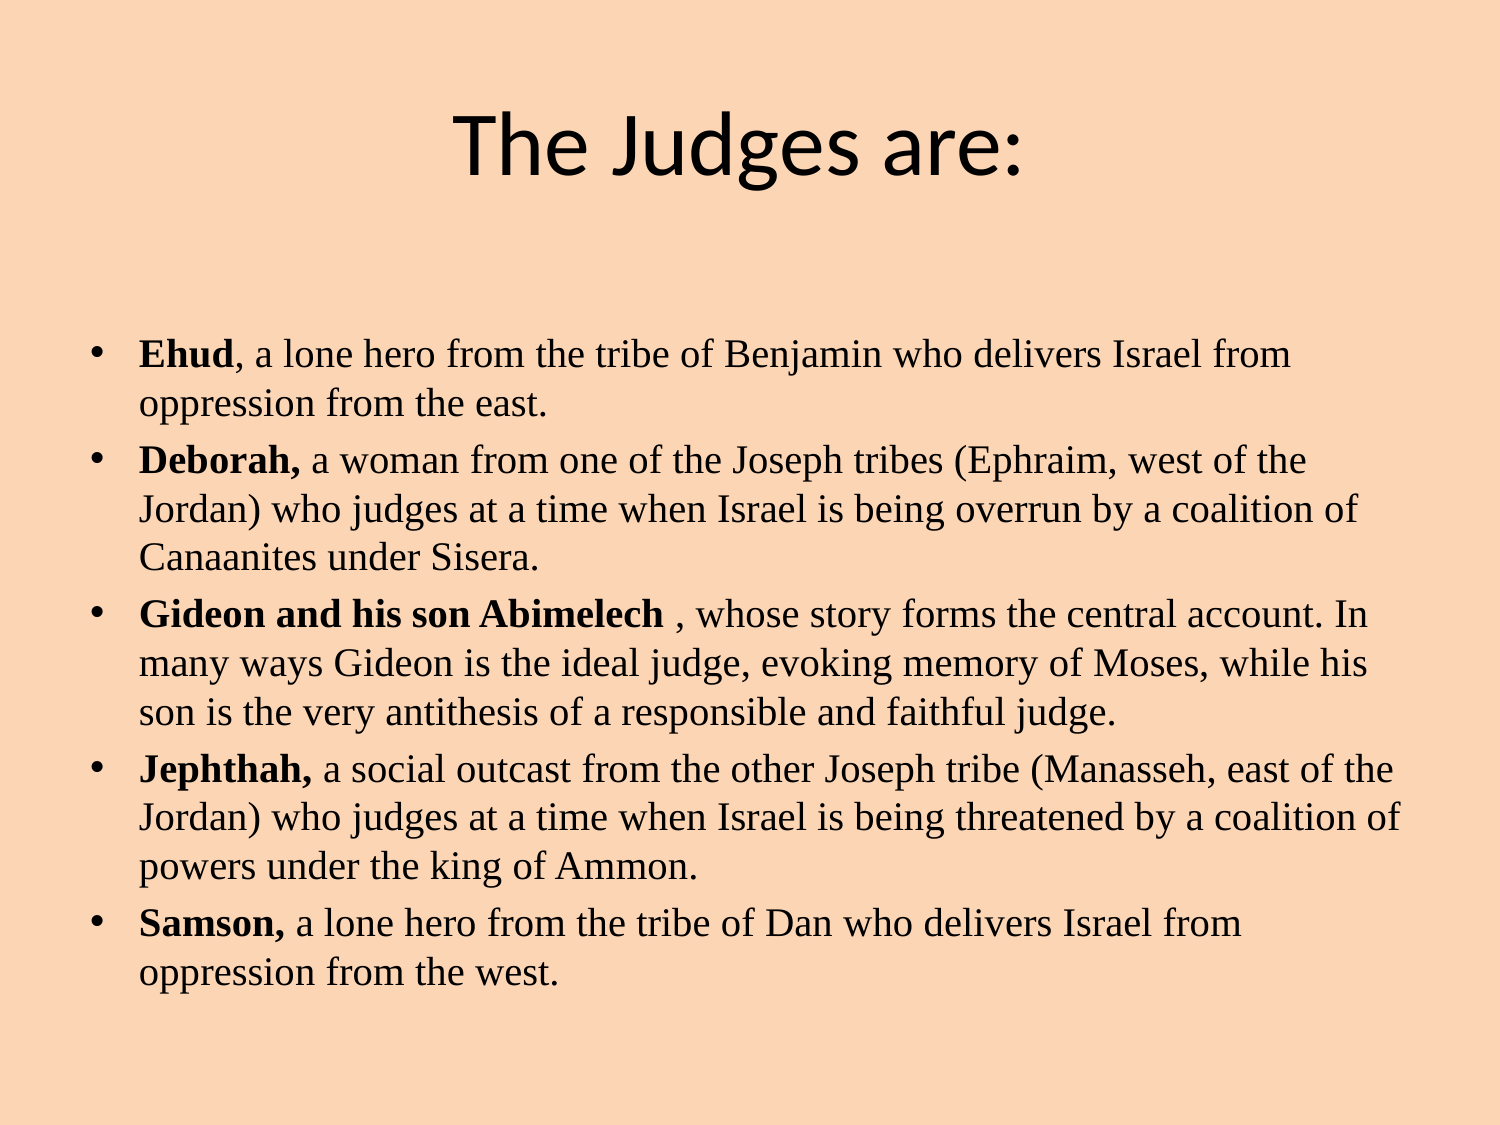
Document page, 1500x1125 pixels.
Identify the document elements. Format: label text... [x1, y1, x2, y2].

title The Judges are: [75, 45, 1425, 233]
list Ehud, a lone hero from the tribe of Benjamin who delivers Israel from oppression from the east. Deborah, a woman from one of the Joseph tribes (Ephraim, west of the Jordan) who judges at a time when Israel is being overrun by a coalition of Canaanites under Sisera. Gideon and his son Abimelech , whose story forms the central account. In many ways Gideon is the ideal judge, evoking memory of Moses, while his son is the very antithesis of a responsible and faithful judge. Jephthah, a social outcast from the other Joseph tribe (Manasseh, east of the Jordan) who judges at a time when Israel is being threatened by a coalition of powers under the king of Ammon. Samson, a lone hero from the tribe of Dan who delivers Israel from oppression from the west. [75, 262, 1425, 1005]
